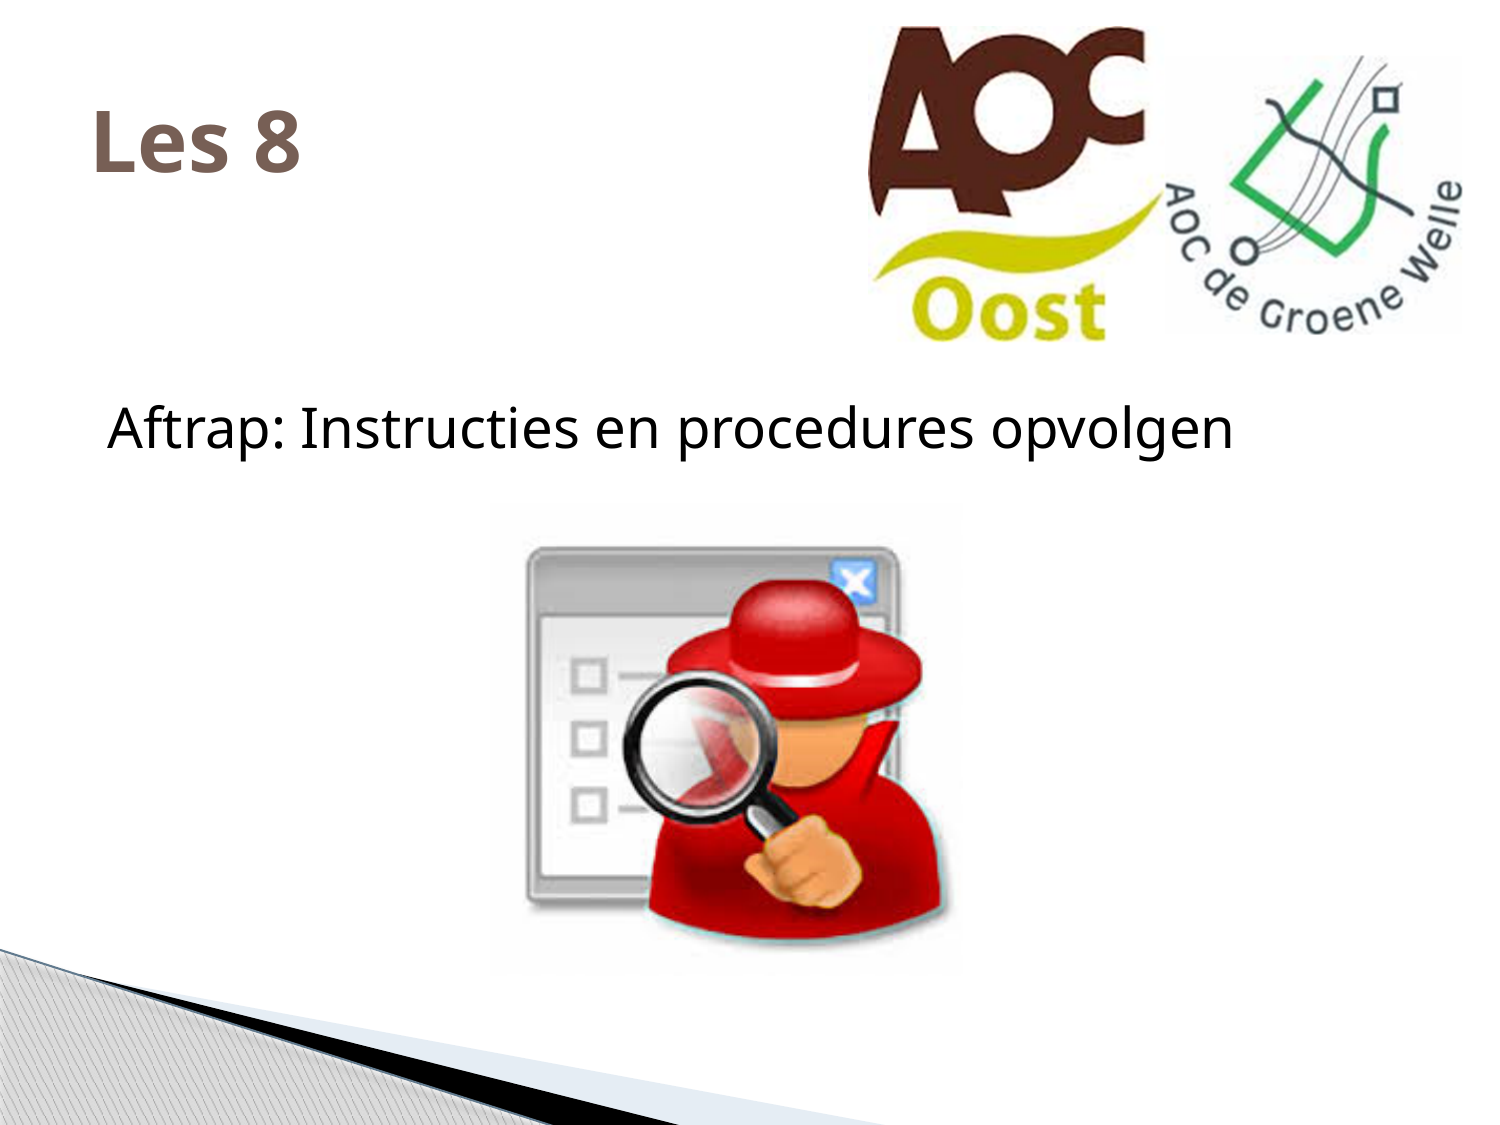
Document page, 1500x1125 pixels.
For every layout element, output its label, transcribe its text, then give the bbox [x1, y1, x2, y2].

picture [867, 26, 1473, 365]
picture [489, 503, 963, 977]
list Aftrap: Instructies en procedures opvolgen [75, 385, 1425, 986]
title Les 8 [75, 45, 862, 233]
